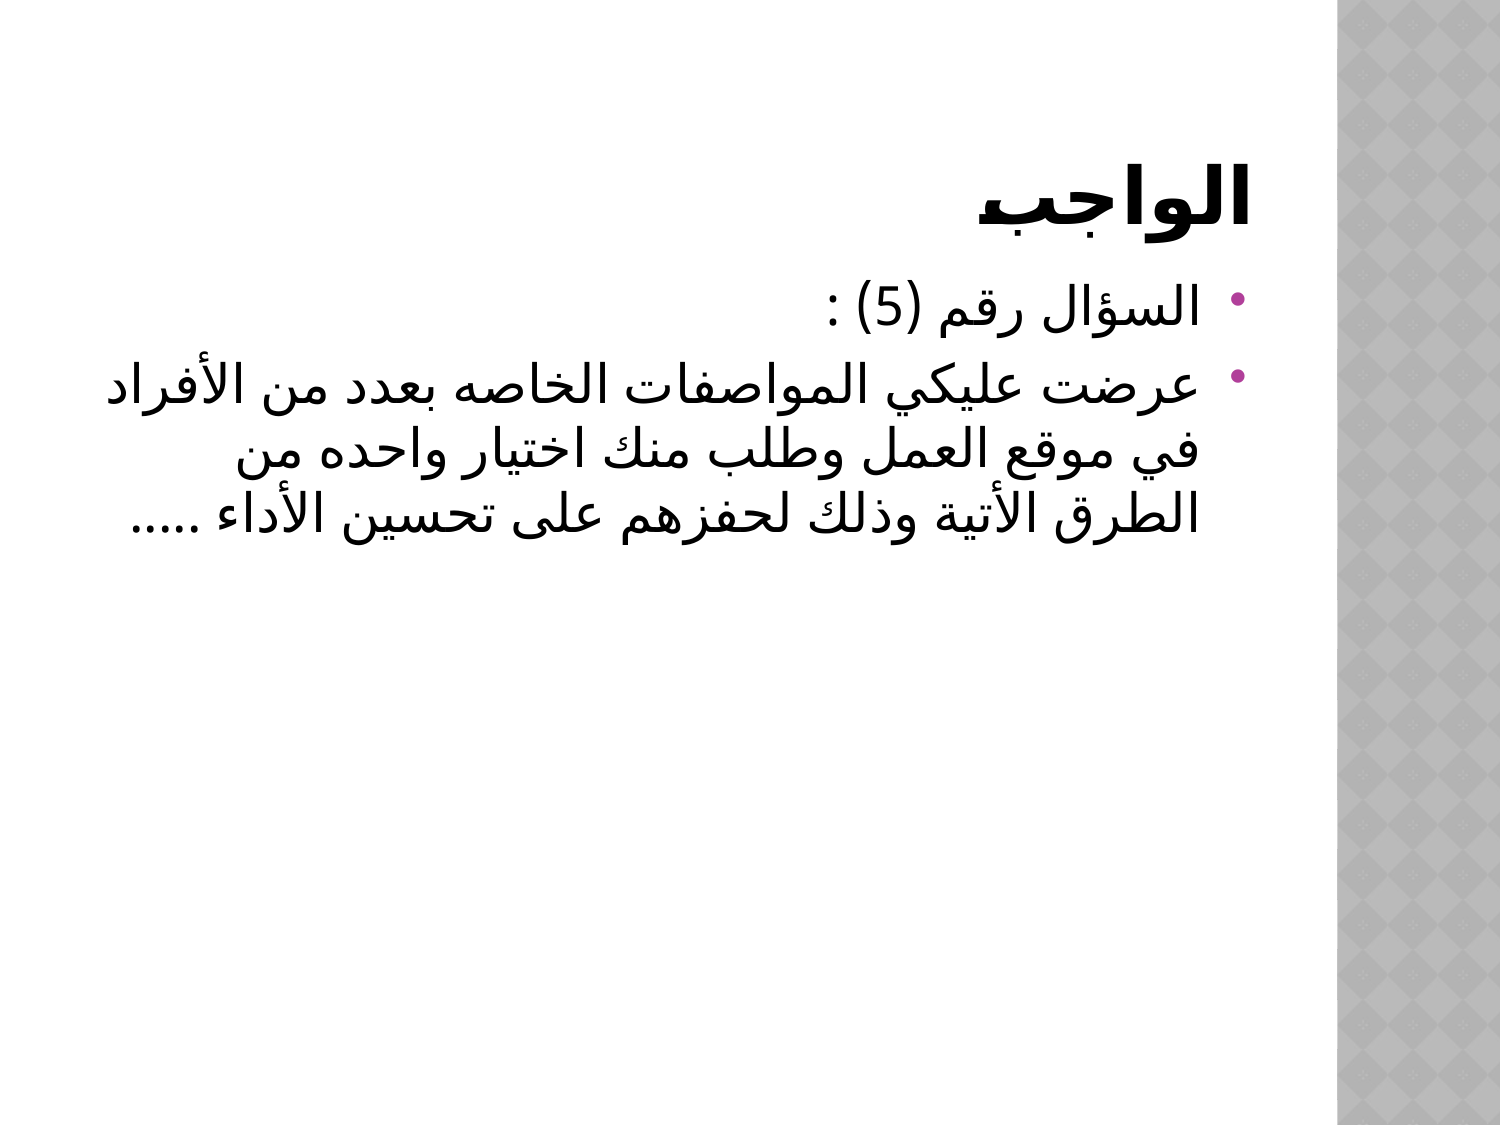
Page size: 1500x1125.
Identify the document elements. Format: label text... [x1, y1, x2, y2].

list السؤال رقم (5) : عرضت عليكي المواصفات الخاصه بعدد من الأفراد في موقع العمل وطلب منك اختيار واحده من الطرق الأتية وذلك لحفزهم على تحسين الأداء ..... [75, 264, 1263, 1059]
title الواجب [75, 52, 1263, 240]
